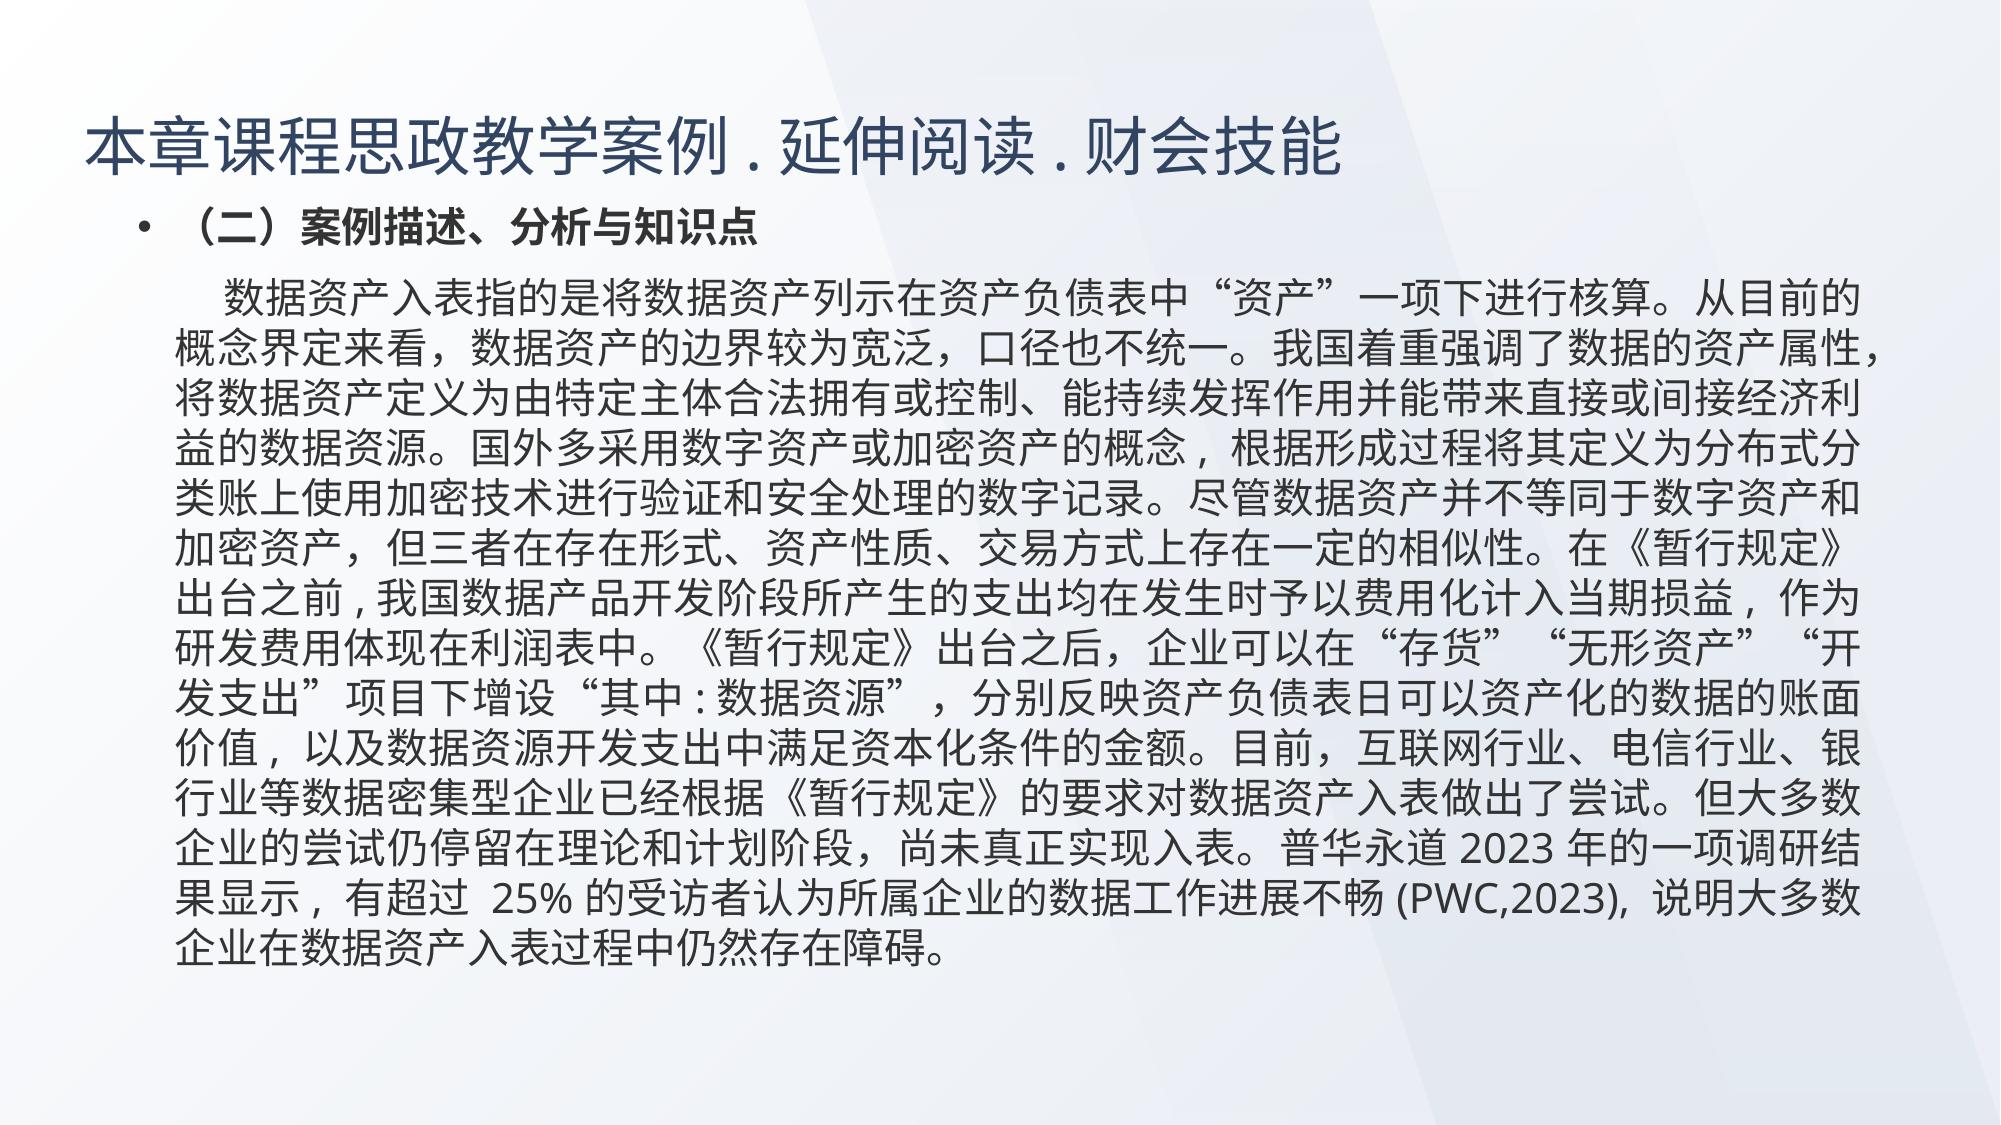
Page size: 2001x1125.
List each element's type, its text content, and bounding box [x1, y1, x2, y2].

list （二）案例描述、分析与知识点 数据资产入表指的是将数据资产列示在资产负债表中“资产”一项下进行核算。从目前的概念界定来看，数据资产的边界较为宽泛，口径也不统一。我国着重强调了数据的资产属性，将数据资产定义为由特定主体合法拥有或控制、能持续发挥作用并能带来直接或间接经济利益的数据资源。国外多采用数字资产或加密资产的概念, 根据形成过程将其定义为分布式分类账上使用加密技术进行验证和安全处理的数字记录。尽管数据资产并不等同于数字资产和加密资产，但三者在存在形式、资产性质、交易方式上存在一定的相似性。在《暂行规定》出台之前,我国数据产品开发阶段所产生的支出均在发生时予以费用化计入当期损益, 作为研发费用体现在利润表中。《暂行规定》出台之后，企业可以在“存货”“无形资产”“开发支出”项目下增设“其中:数据资源”，分别反映资产负债表日可以资产化的数据的账面价值, 以及数据资源开发支出中满足资本化条件的金额。目前，互联网行业、电信行业、银行业等数据密集型企业已经根据《暂行规定》的要求对数据资产入表做出了尝试。但大多数企业的尝试仍停留在理论和计划阶段，尚未真正实现入表。普华永道2023年的一项调研结果显示, 有超过 25%的受访者认为所属企业的数据工作进展不畅(PWC,2023), 说明大多数企业在数据资产入表过程中仍然存在障碍。 [137, 185, 1863, 1078]
title 本章课程思政教学案例.延伸阅读.财会技能 [83, 100, 1361, 184]
